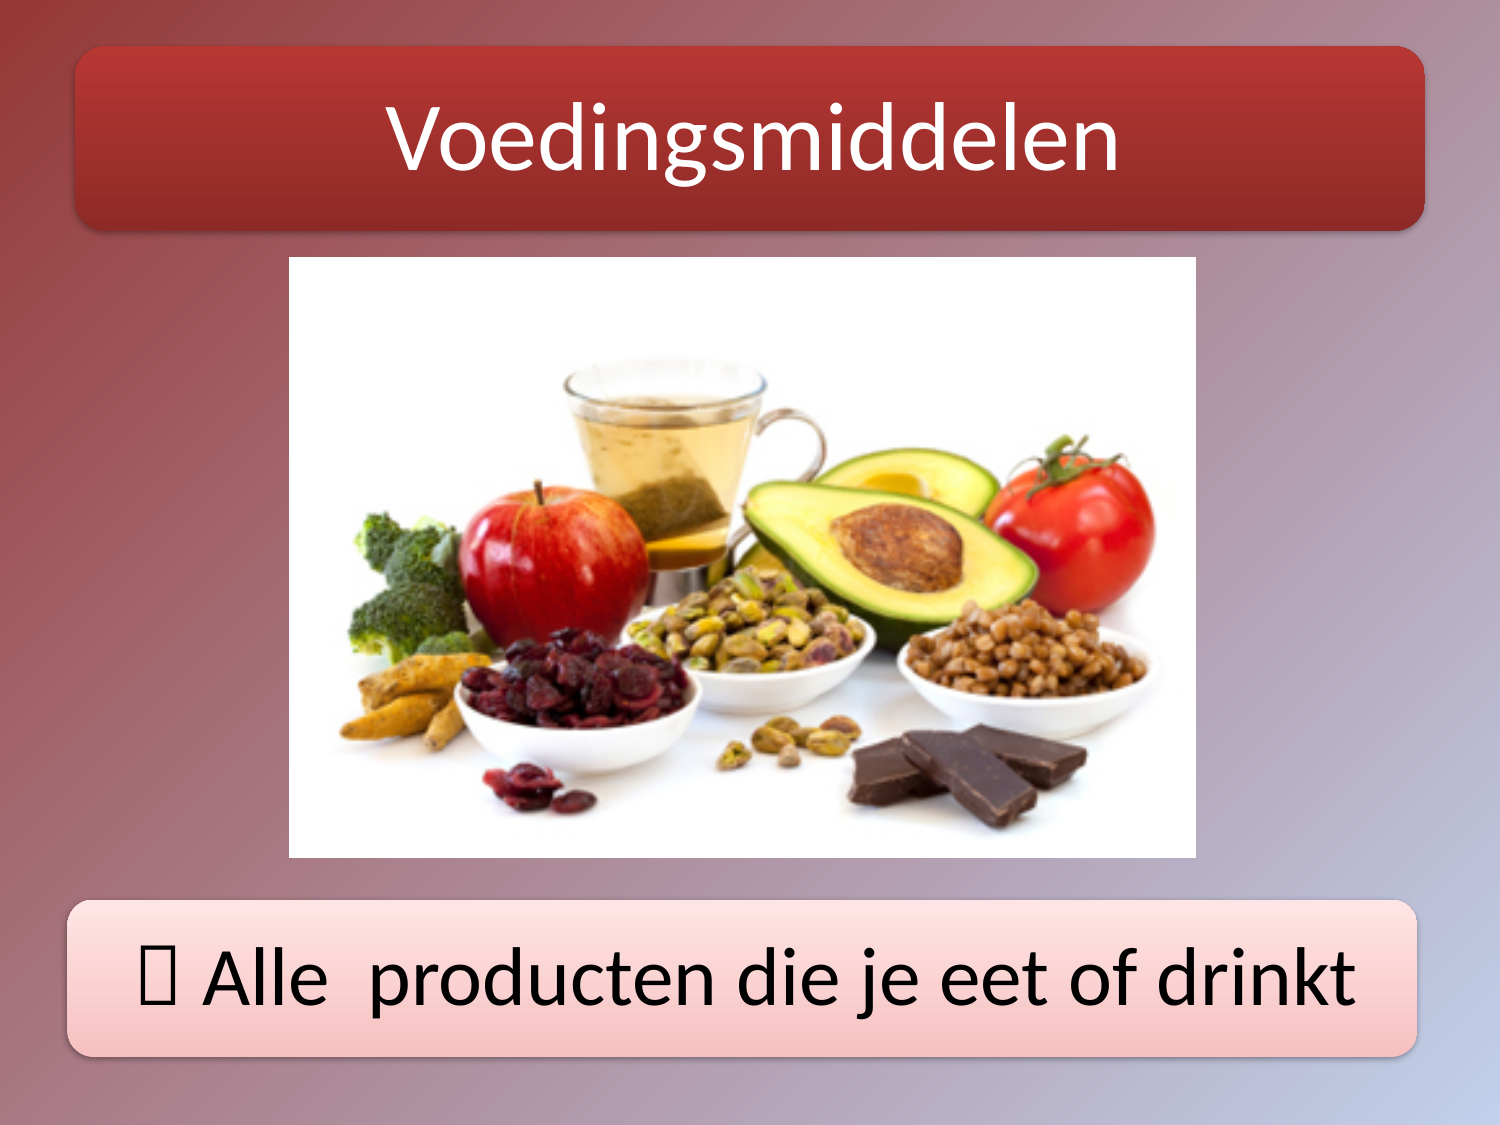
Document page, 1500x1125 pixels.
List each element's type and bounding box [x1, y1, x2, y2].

list [67, 892, 1418, 1064]
picture [289, 256, 1196, 858]
text_box [74, 44, 1426, 233]
